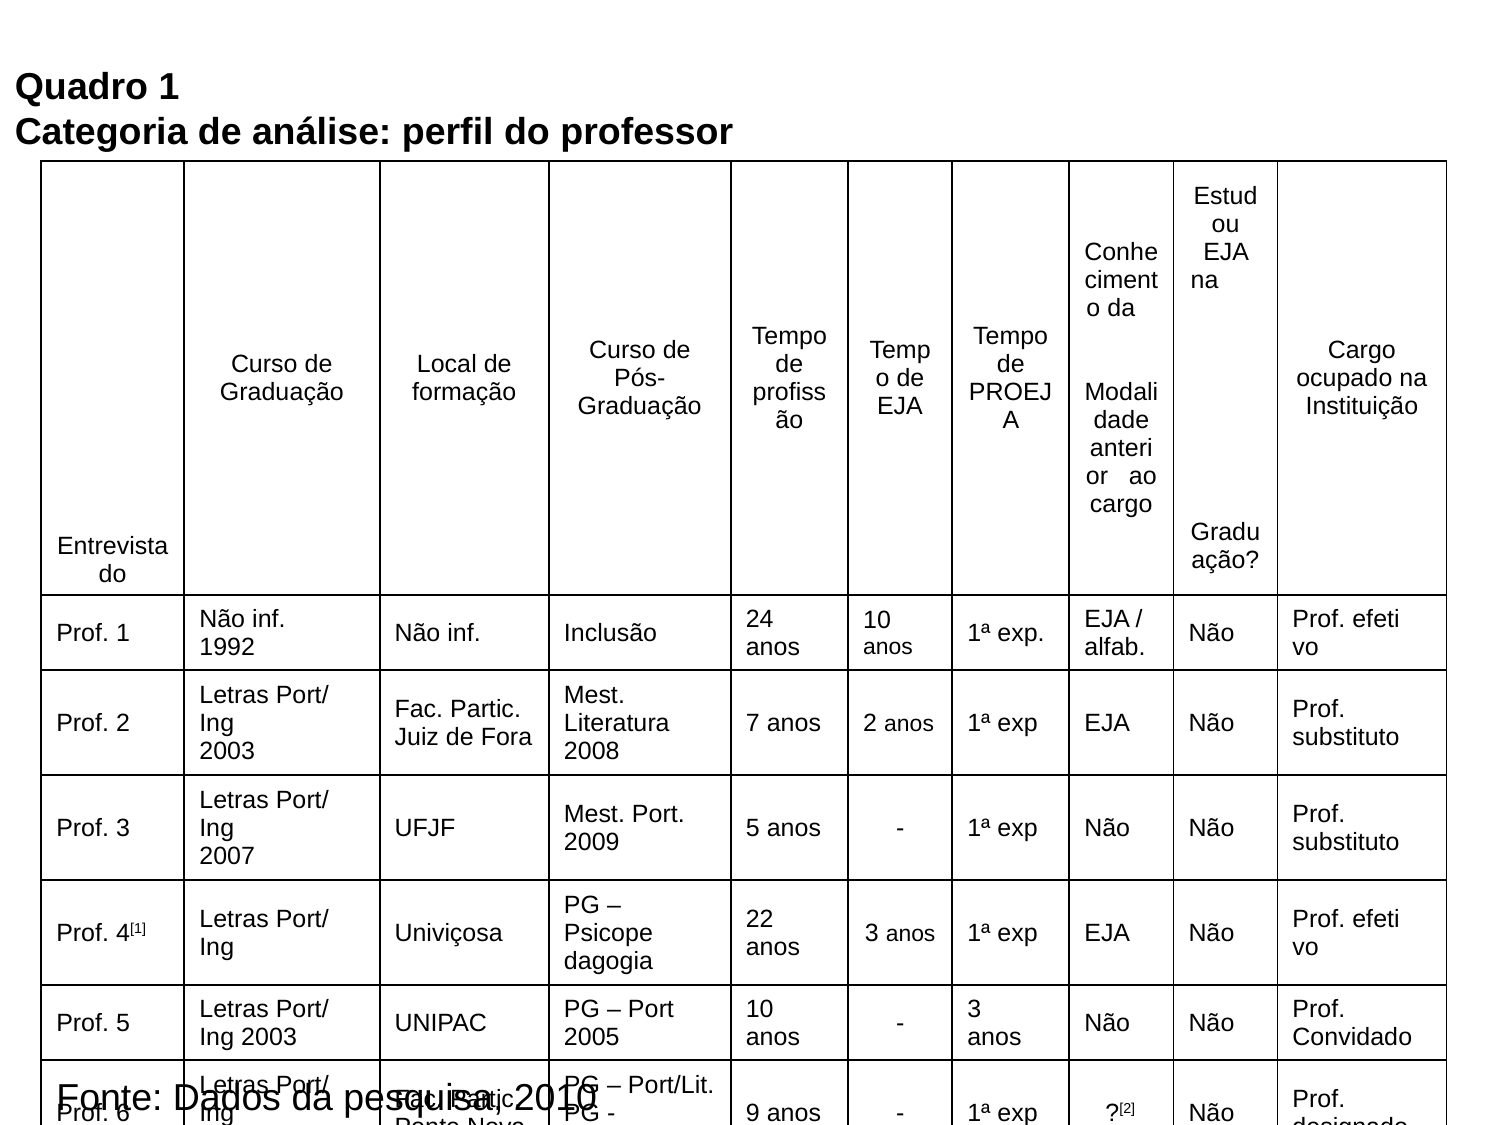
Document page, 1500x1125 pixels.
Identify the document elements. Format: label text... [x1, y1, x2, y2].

table_cell Prof. substituto [1278, 671, 1446, 774]
table_cell 1ª exp [953, 776, 1068, 879]
table_cell EJA / alfab. [1070, 596, 1173, 669]
table_cell Não [1174, 596, 1277, 669]
table_cell 1ª exp [953, 1061, 1068, 1125]
table_cell Prof. substituto [1278, 776, 1446, 879]
table_header Conhecimento da Modalidade anterior ao cargo [1070, 162, 1173, 594]
table_cell Prof. 6 [42, 1061, 183, 1065]
table_cell Não inf. 1992 [185, 596, 379, 669]
table_cell Letras Port/ Ing 2003 [185, 986, 379, 1059]
text_box Fonte: Dados da pesquisa, 2010 [41, 1065, 623, 1125]
table_cell Não [1174, 671, 1277, 774]
table_cell Fac. Partic. Ponte Nova [381, 1061, 548, 1065]
table_header Curso de Graduação [185, 162, 379, 594]
table_cell Prof. designado [1278, 1061, 1446, 1125]
table_cell Prof. efeti vo [1278, 596, 1446, 669]
table_cell Prof. 3 [42, 776, 183, 879]
table_cell Não [1174, 881, 1277, 984]
table_cell Letras Port/ Ing [185, 881, 379, 984]
table_cell Prof. efeti vo [1278, 881, 1446, 984]
table_cell Prof. 5 [42, 986, 183, 1059]
table_cell PG – Psicope dagogia [550, 881, 730, 984]
table_cell 10 anos [849, 596, 951, 669]
table_header Tempo de PROEJA [953, 162, 1068, 594]
table_cell Prof. 2 [42, 671, 183, 774]
table_cell EJA [1070, 671, 1173, 774]
table_cell 7 anos [732, 671, 847, 774]
table_cell Mest. Literatura 2008 [550, 671, 730, 774]
table_cell Prof. Convidado [1278, 986, 1446, 1059]
table_cell EJA [1070, 881, 1173, 984]
table_header Tempo de profissão [732, 162, 847, 594]
table_cell Não inf. [381, 596, 548, 669]
table_cell UNIPAC [381, 986, 548, 1059]
table_cell UFJF [381, 776, 548, 879]
table_cell - [849, 986, 951, 1059]
table_cell Prof. 1 [42, 596, 183, 669]
table_cell 2 anos [849, 671, 951, 774]
table_header Cargo ocupado na Instituição [1278, 162, 1446, 594]
table_cell PG – Port 2005 [550, 986, 730, 1059]
table_header Curso de Pós- Graduação [550, 162, 730, 594]
table_cell Não [1174, 986, 1277, 1059]
table_cell 3 anos [849, 881, 951, 984]
table_cell Não [1070, 986, 1173, 1059]
table_cell 10 anos [732, 986, 847, 1059]
table_header Entrevistado [42, 162, 183, 594]
table_cell Mest. Port. 2009 [550, 776, 730, 879]
table_cell Inclusão [550, 596, 730, 669]
table_cell Letras Port/ Ing 2003 [185, 671, 379, 774]
text_box Quadro 1 Categoria de análise: perfil do professor [0, 54, 749, 160]
table_header Tempo de EJA [849, 162, 951, 594]
table_cell - [849, 776, 951, 879]
table_cell 9 anos [732, 1061, 847, 1125]
table_cell 1ª exp. [953, 596, 1068, 669]
table_cell - [849, 1061, 951, 1125]
table_cell 1ª exp [953, 671, 1068, 774]
table_cell ?[2] [1070, 1061, 1173, 1125]
table_header Local de formação [381, 162, 548, 594]
table_cell PG – Port/Lit. PG - Inspeção [550, 1061, 730, 1125]
table_cell 5 anos [732, 776, 847, 879]
table_cell 22 anos [732, 881, 847, 984]
table_cell 24 anos [732, 596, 847, 669]
table_cell Letras Port/ Ing 1999 [185, 1061, 379, 1065]
table_cell Univiçosa [381, 881, 548, 984]
table_header Estudou EJA na Graduação? [1174, 162, 1277, 594]
table_cell 3 anos [953, 986, 1068, 1059]
table_cell Fac. Partic. Juiz de Fora [381, 671, 548, 774]
table_cell 1ª exp [953, 881, 1068, 984]
table_cell Não [1174, 776, 1277, 879]
table_cell Prof. 4[1] [42, 881, 183, 984]
table_cell Não [1174, 1061, 1277, 1125]
table_cell Não [1070, 776, 1173, 879]
table_cell Letras Port/ Ing 2007 [185, 776, 379, 879]
